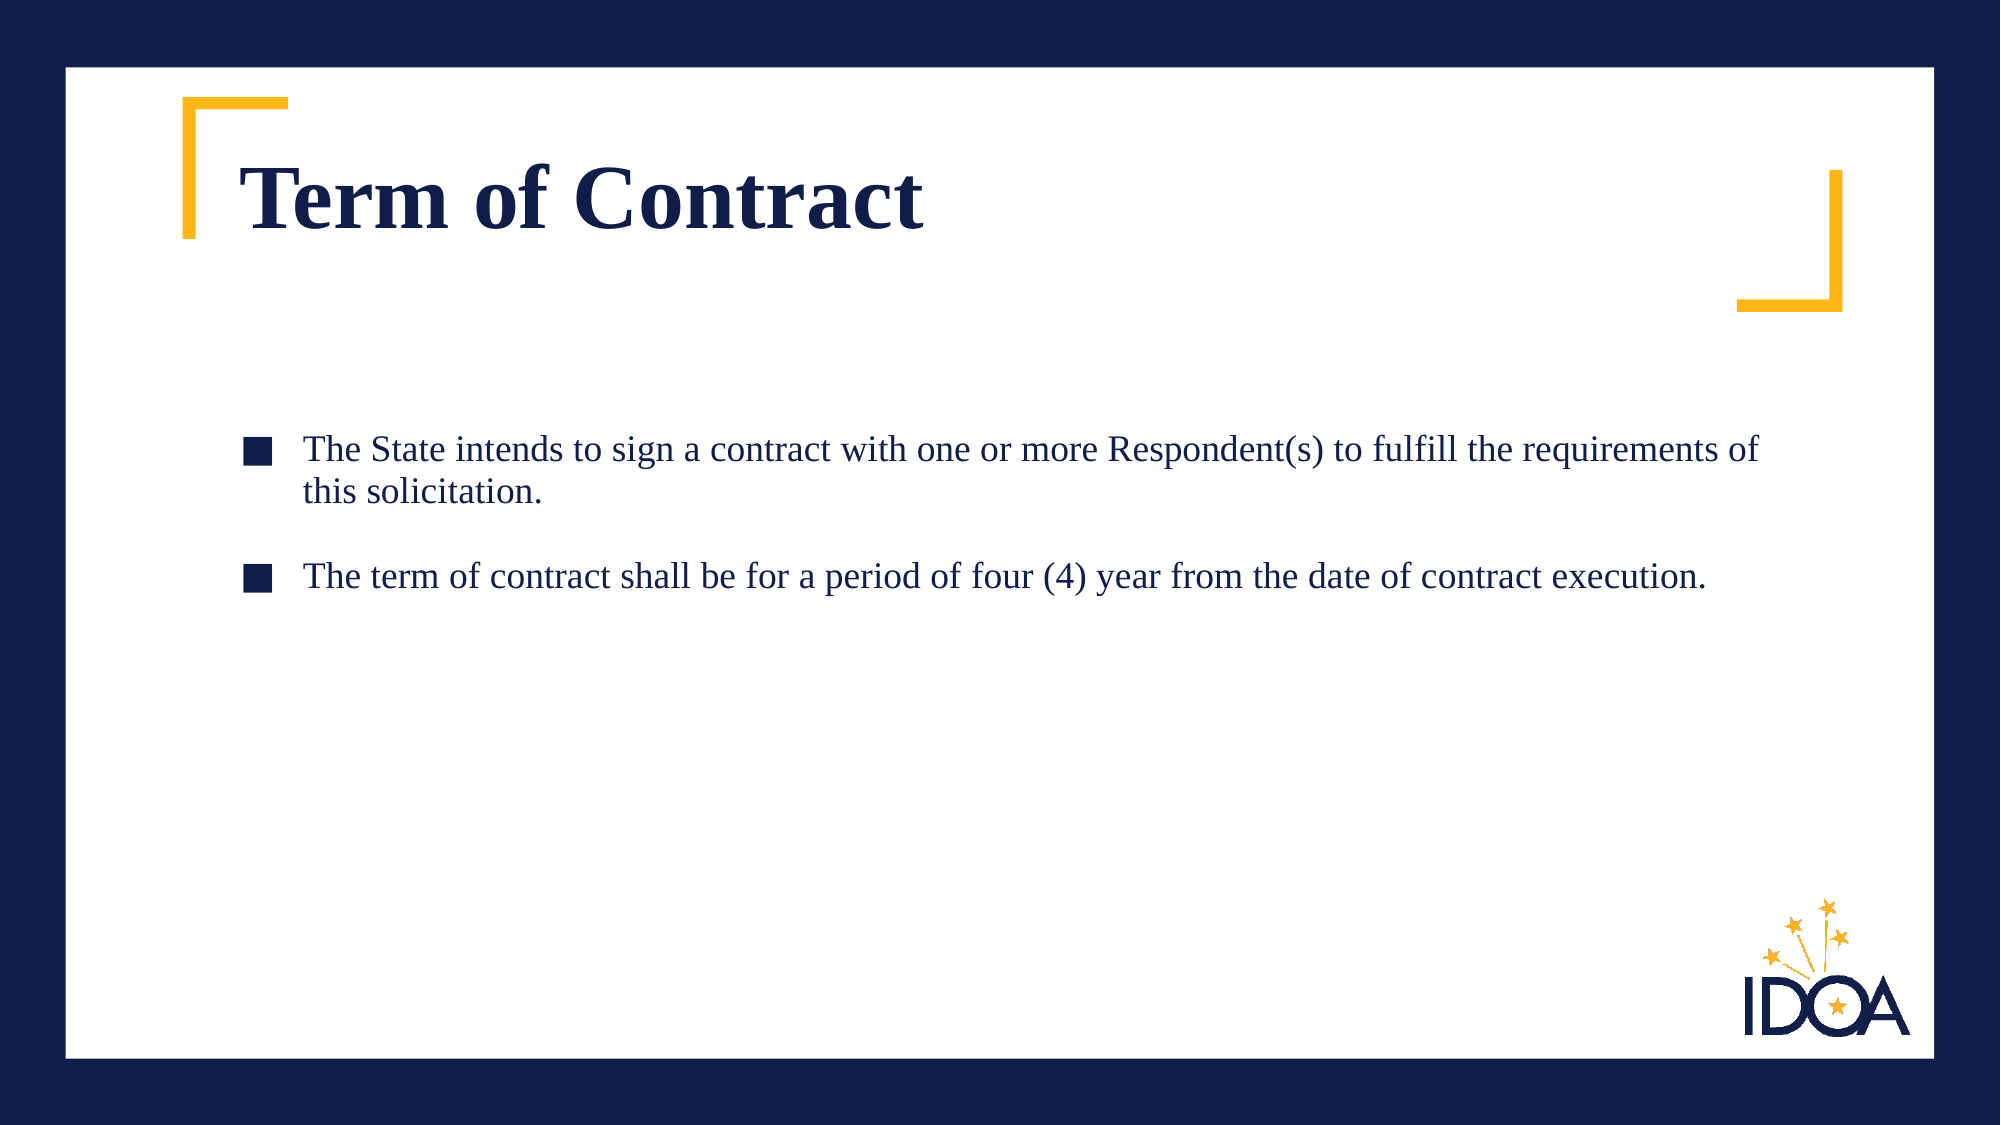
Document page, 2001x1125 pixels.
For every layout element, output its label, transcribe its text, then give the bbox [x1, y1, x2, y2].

list The State intends to sign a contract with one or more Respondent(s) to fulfill the requirements of this solicitation. The term of contract shall be for a period of four (4) year from the date of contract execution. [225, 375, 1800, 851]
title Term of Contract [225, 142, 1800, 279]
picture [1702, 857, 1959, 1114]
